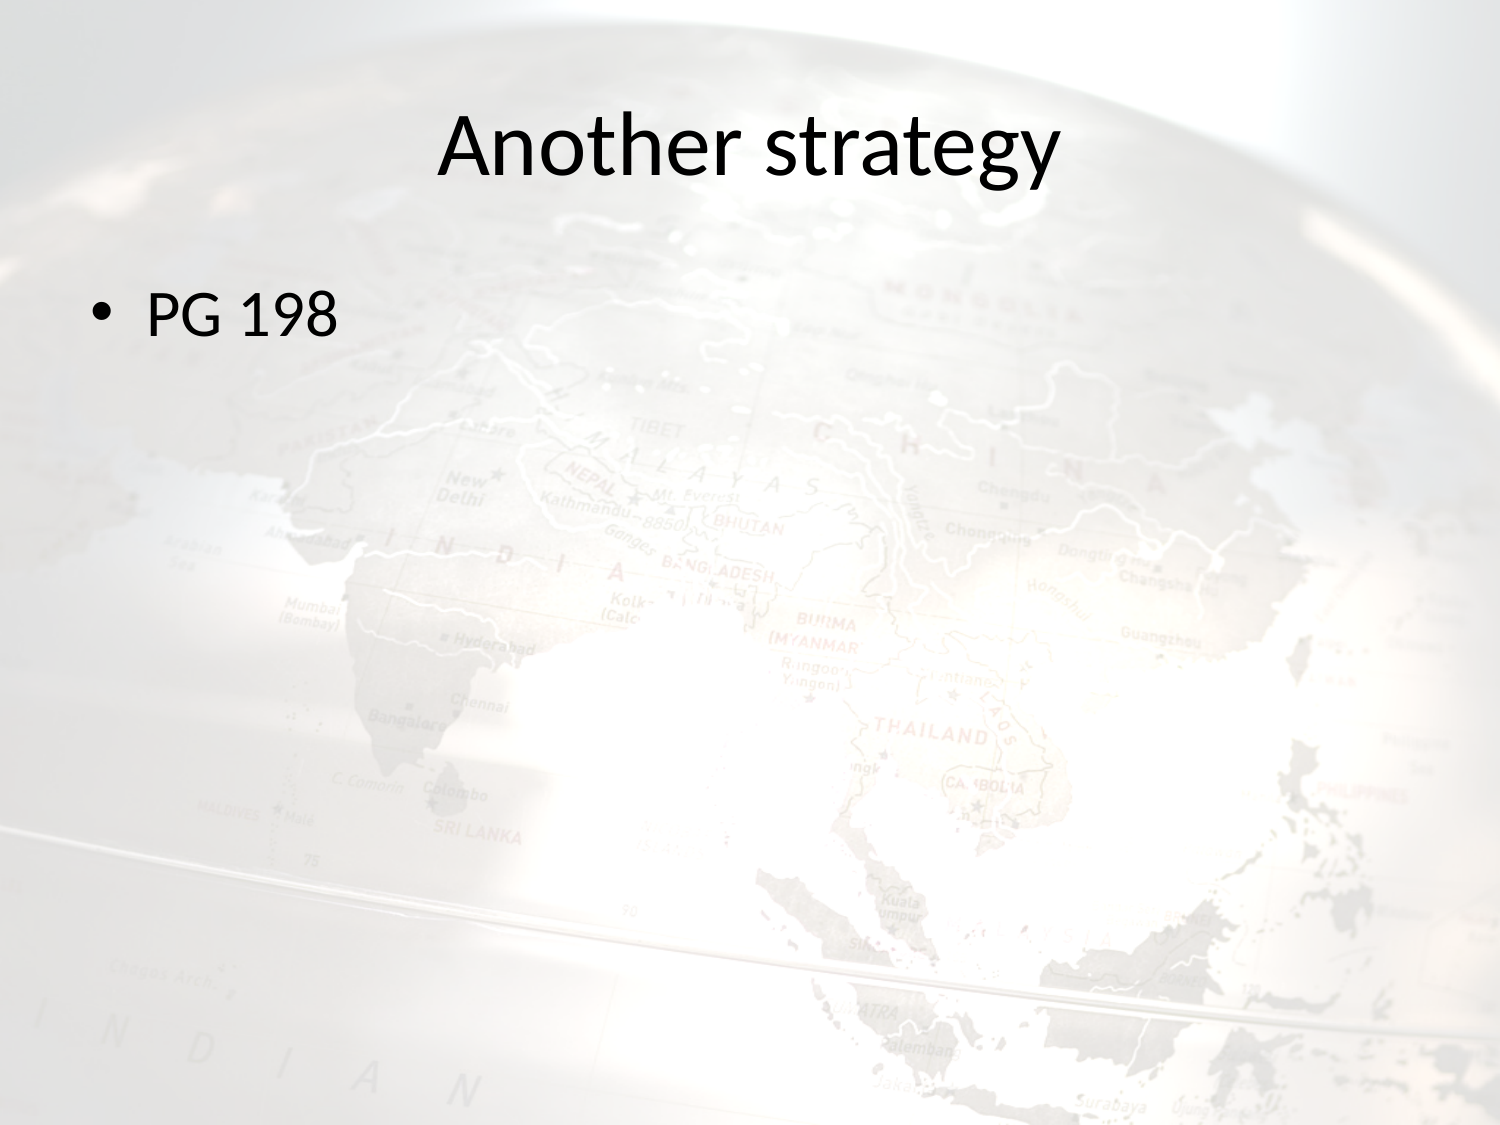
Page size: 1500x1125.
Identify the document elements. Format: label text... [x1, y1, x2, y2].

list PG 198 [75, 262, 1425, 1005]
title Another strategy [75, 45, 1425, 233]
